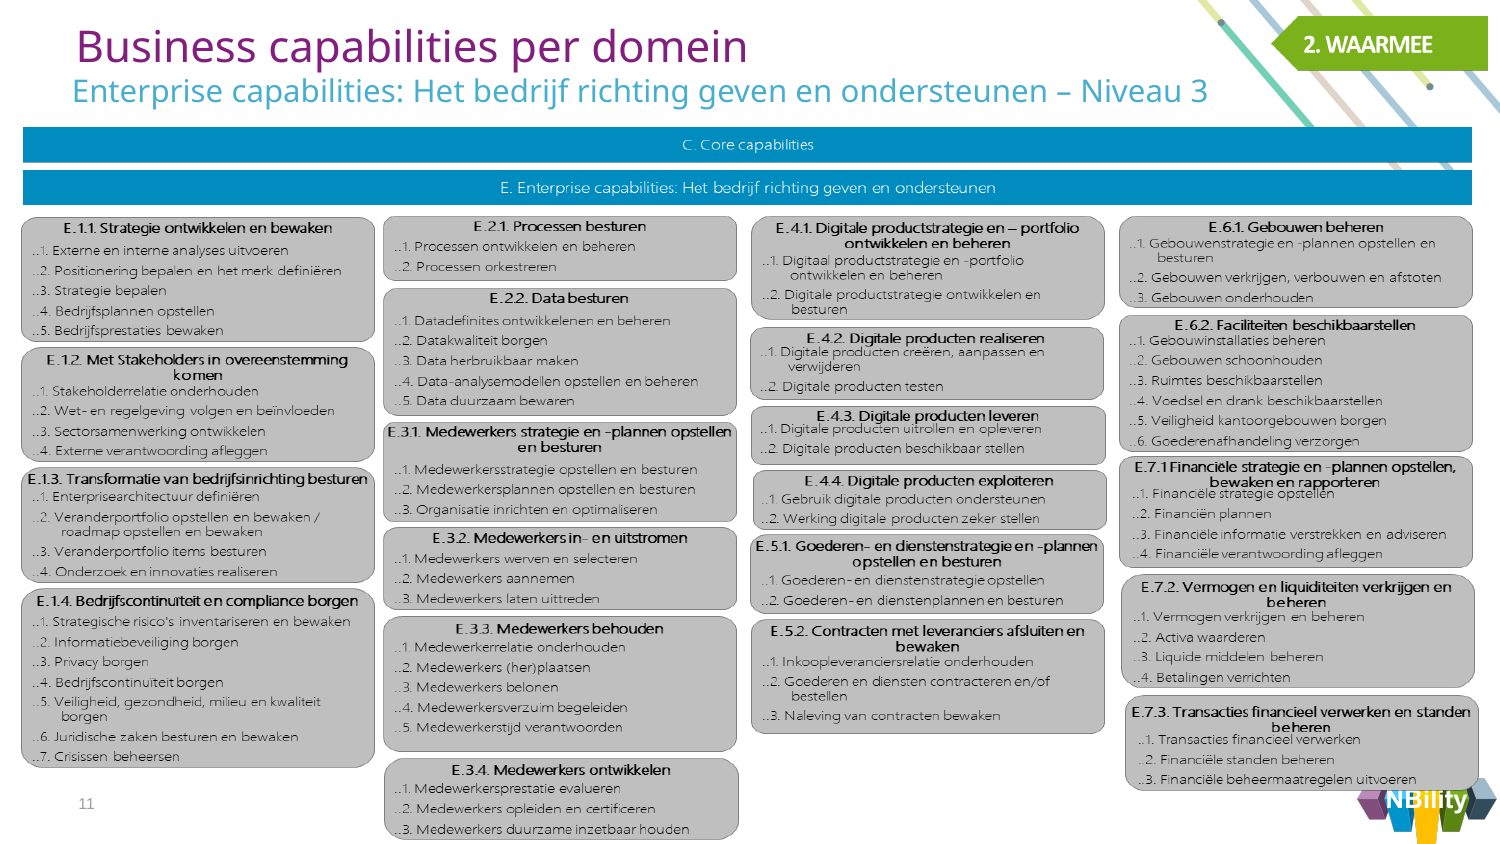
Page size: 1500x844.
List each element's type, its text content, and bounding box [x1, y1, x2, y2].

picture [1271, 16, 1488, 76]
table_header ..1. Strategische risico's inventariseren en bewaken [0, 0, 1500, 844]
text_box Enterprise capabilities: Het bedrijf richting geven en ondersteunen – Niveau 3 [71, 64, 1425, 120]
picture [17, 127, 1499, 844]
text_box Business capabilities per domein [75, 13, 1168, 64]
